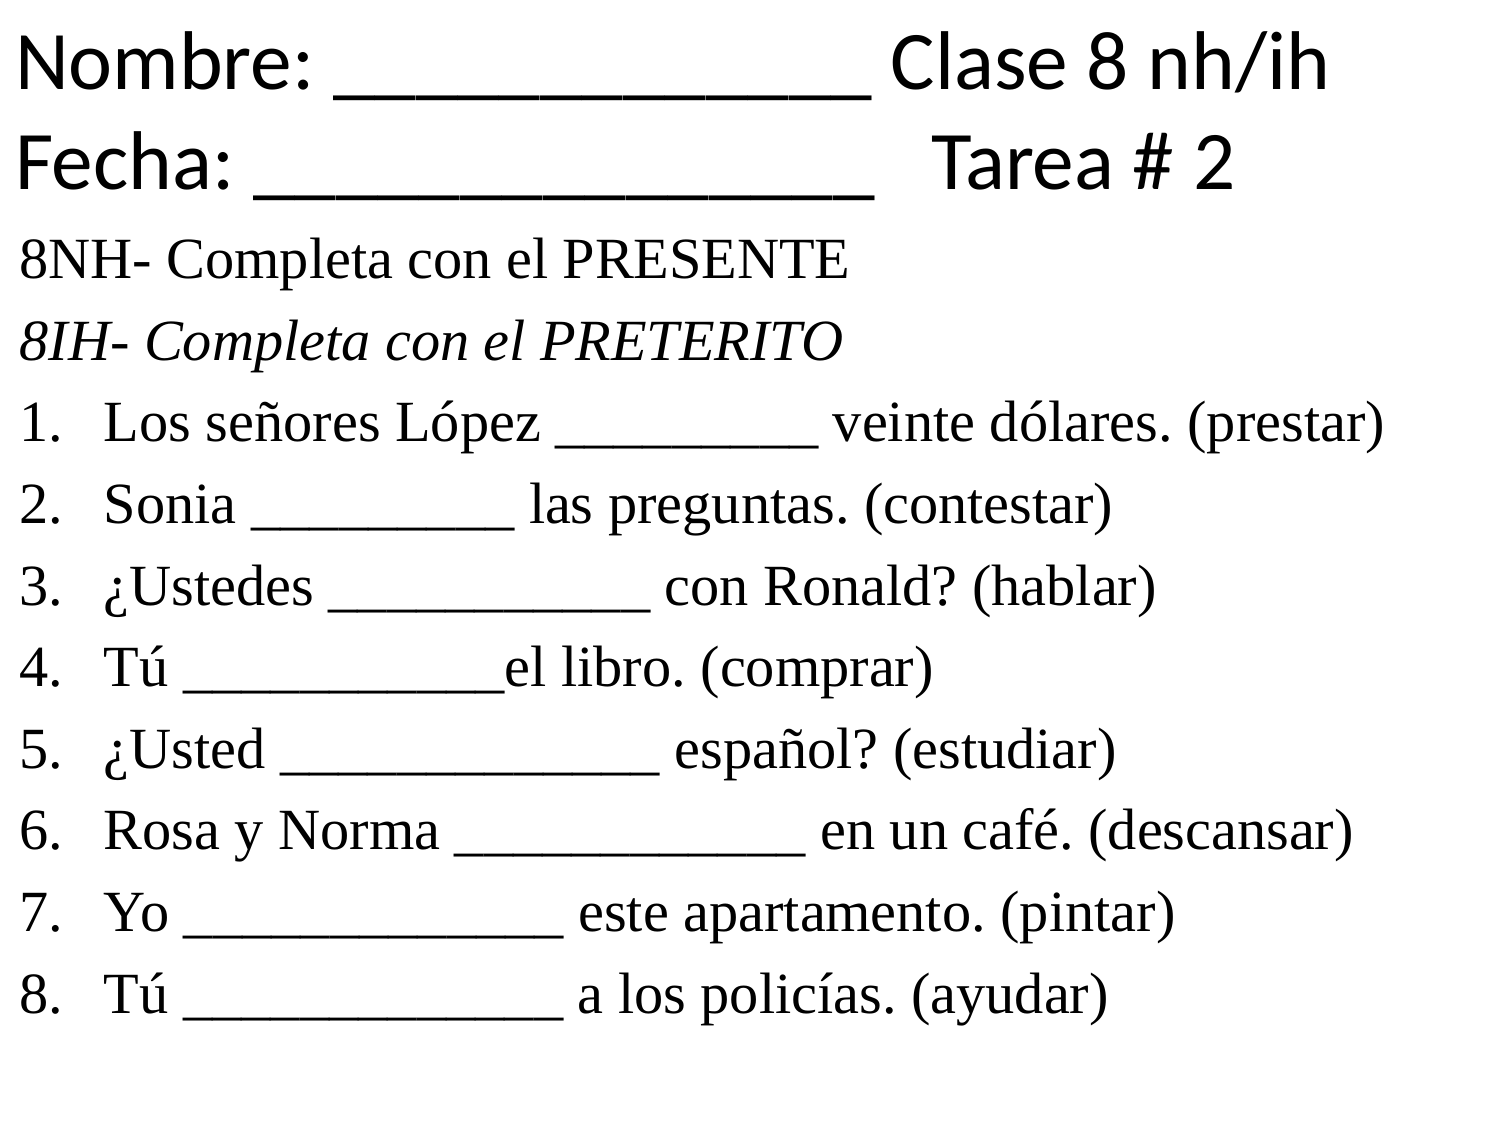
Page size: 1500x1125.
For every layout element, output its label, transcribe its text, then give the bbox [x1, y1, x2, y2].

list 8NH- Completa con el PRESENTE 8IH- Completa con el PRETERITO Los señores López _________ veinte dólares. (prestar) Sonia _________ las preguntas. (contestar) ¿Ustedes ___________ con Ronald? (hablar) Tú ___________el libro. (comprar) ¿Usted _____________ español? (estudiar) Rosa y Norma ____________ en un café. (descansar) Yo _____________ este apartamento. (pintar) Tú _____________ a los policías. (ayudar) [4, 212, 1500, 955]
title Nombre: _____________ Clase 8 nh/ih Fecha: _______________ Tarea # 2 [0, 12, 1500, 200]
